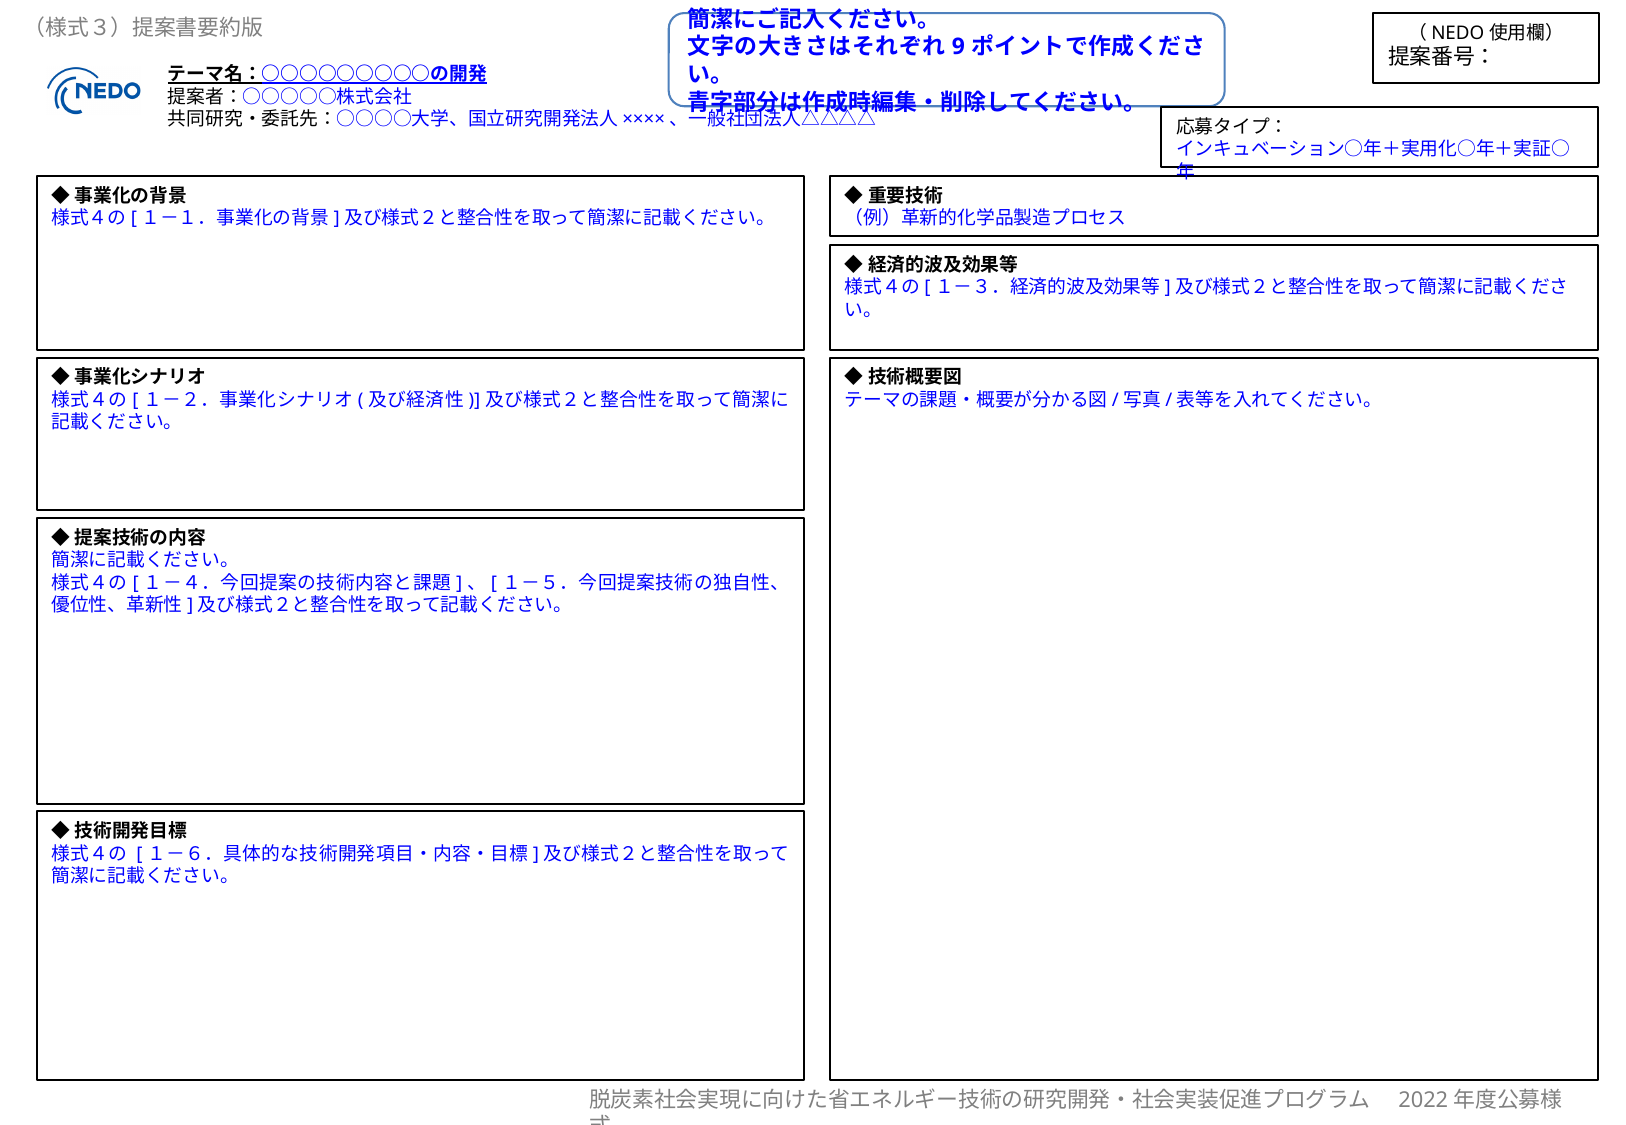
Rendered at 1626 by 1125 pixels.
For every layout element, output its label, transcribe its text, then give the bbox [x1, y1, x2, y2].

text_box ◆事業化の背景 様式４の[１－１．事業化の背景]及び様式２と整合性を取って簡潔に記載ください。 [34, 174, 806, 352]
text_box ◆提案技術の内容 簡潔に記載ください。 様式４の[１－４．今回提案の技術内容と課題]、[１－５．今回提案技術の独自性、優位性、革新性]及び様式２と整合性を取って記載ください。 [34, 516, 806, 806]
text_box テーマ名：○○○○○○○○○の開発 提案者：○○○○○株式会社 共同研究・委託先：○○○○大学、国立研究開発法人××××、一般社団法人△△△△ [153, 54, 1159, 137]
text_box ◆事業化シナリオ 様式４の[１－２．事業化シナリオ(及び経済性)]及び様式２と整合性を取って簡潔に記載ください。 [34, 356, 806, 512]
picture [46, 66, 141, 115]
text_box 応募タイプ： インキュベーション○年＋実用化○年＋実証○年 [1159, 105, 1600, 170]
text_box （NEDO使用欄） 提案番号： [1371, 11, 1601, 85]
text_box ◆技術概要図 テーマの課題・概要が分かる図/写真/表等を入れてください。 [828, 356, 1600, 1082]
text_box ◆重要技術 （例）革新的化学品製造プロセス [828, 174, 1600, 239]
text_box ◆技術開発目標 様式４の [１－６．具体的な技術開発項目・内容・目標]及び様式２と整合性を取って簡潔に記載ください。 [34, 809, 806, 1082]
text_box ◆経済的波及効果等 様式４の[１－３．経済的波及効果等]及び様式２と整合性を取って簡潔に記載ください。 [828, 243, 1600, 352]
text_box 簡潔にご記入ください。 文字の大きさはそれぞれ9ポイントで作成ください。 青字部分は作成時編集・削除してください。 [666, 10, 1227, 109]
